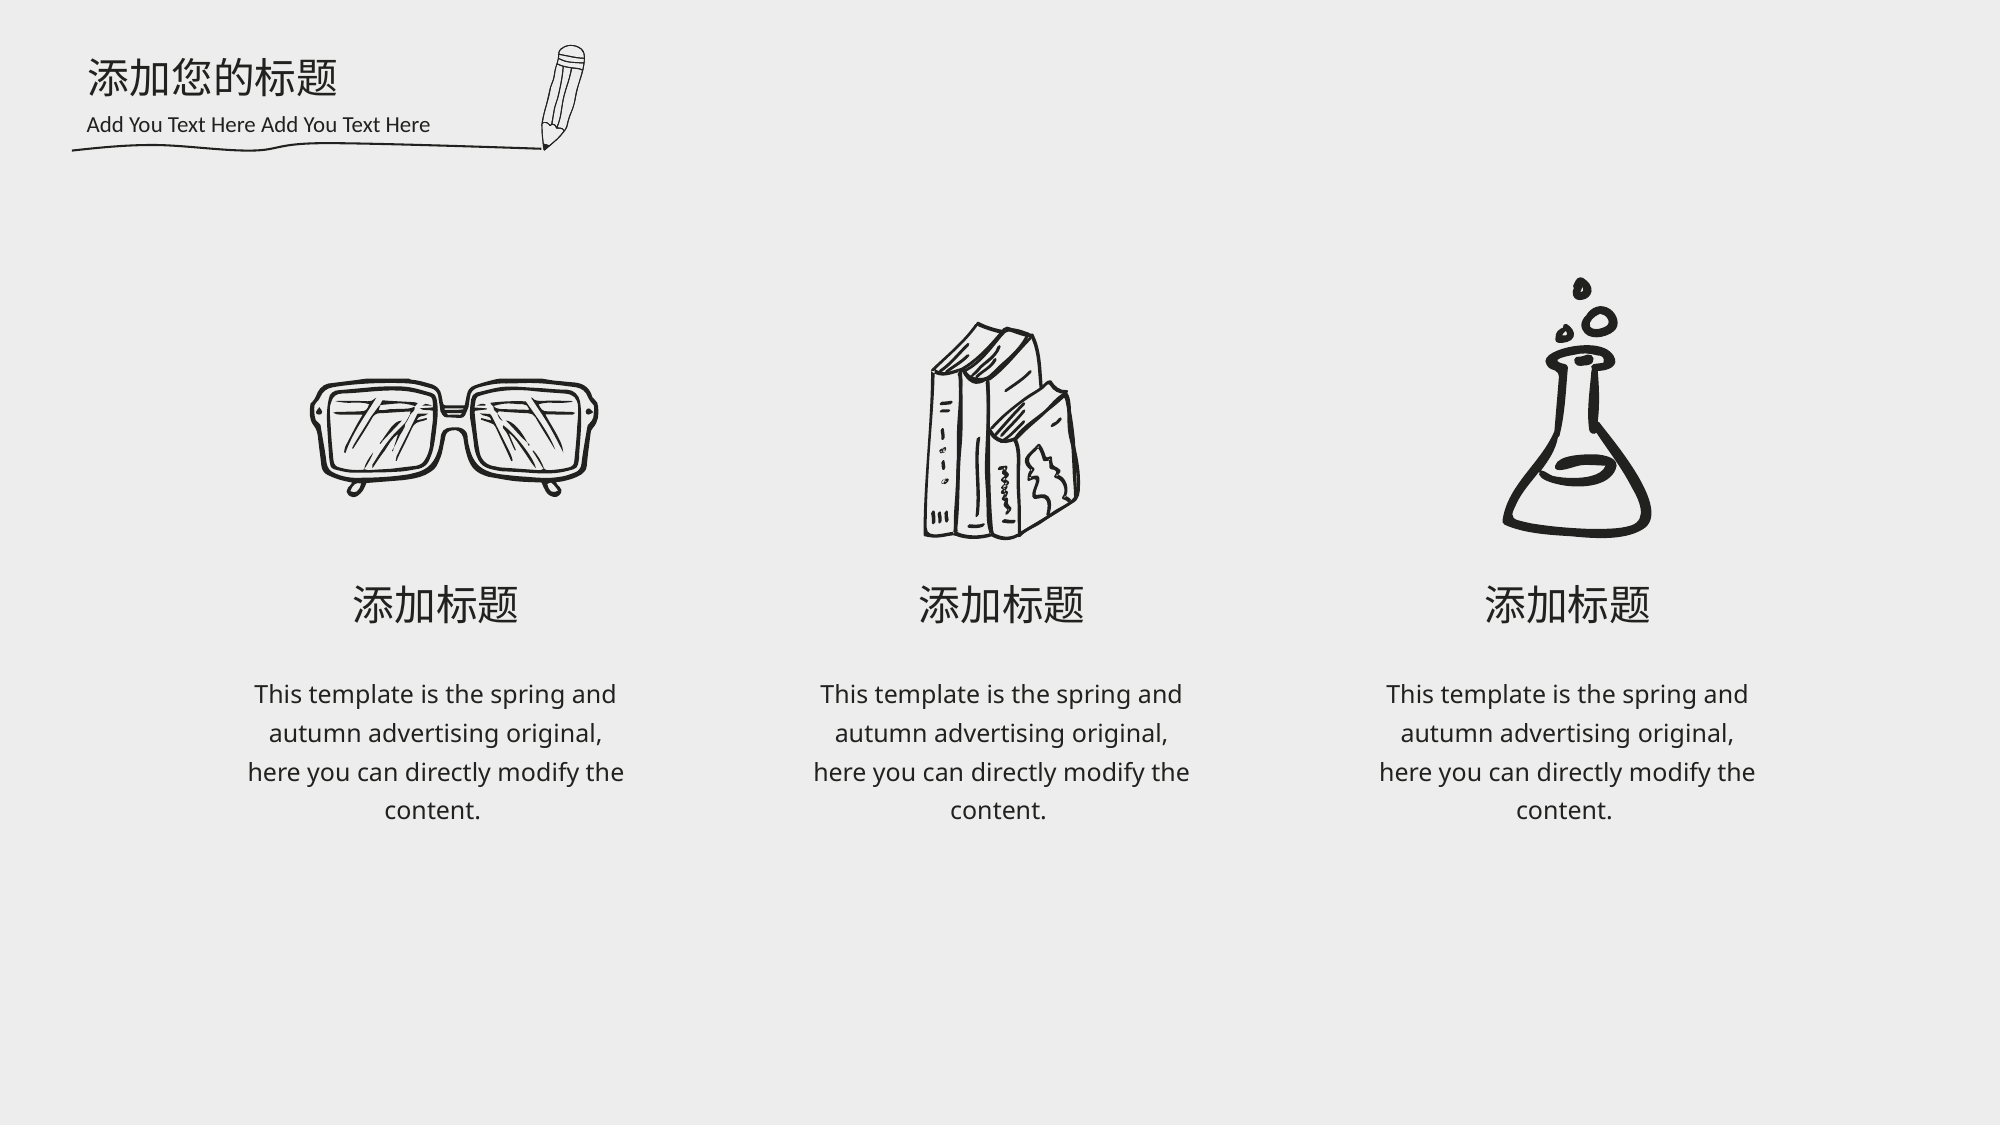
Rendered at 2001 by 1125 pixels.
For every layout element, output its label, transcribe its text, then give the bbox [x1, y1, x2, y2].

text_box 添加您的标题 [73, 44, 354, 93]
text_box This template is the spring and autumn advertising original, here you can directly modify the content. [228, 661, 644, 833]
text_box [923, 321, 1081, 542]
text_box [509, 75, 617, 120]
text_box This template is the spring and autumn advertising original, here you can directly modify the content. [1360, 661, 1775, 833]
text_box 添加标题 [1461, 571, 1675, 637]
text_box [308, 378, 600, 498]
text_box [1501, 276, 1675, 542]
text_box Add You Text Here Add You Text Here [71, 93, 542, 145]
text_box [71, 142, 542, 152]
text_box This template is the spring and autumn advertising original, here you can directly modify the content. [794, 661, 1209, 833]
text_box 添加标题 [895, 571, 1109, 637]
text_box 添加标题 [329, 571, 543, 637]
